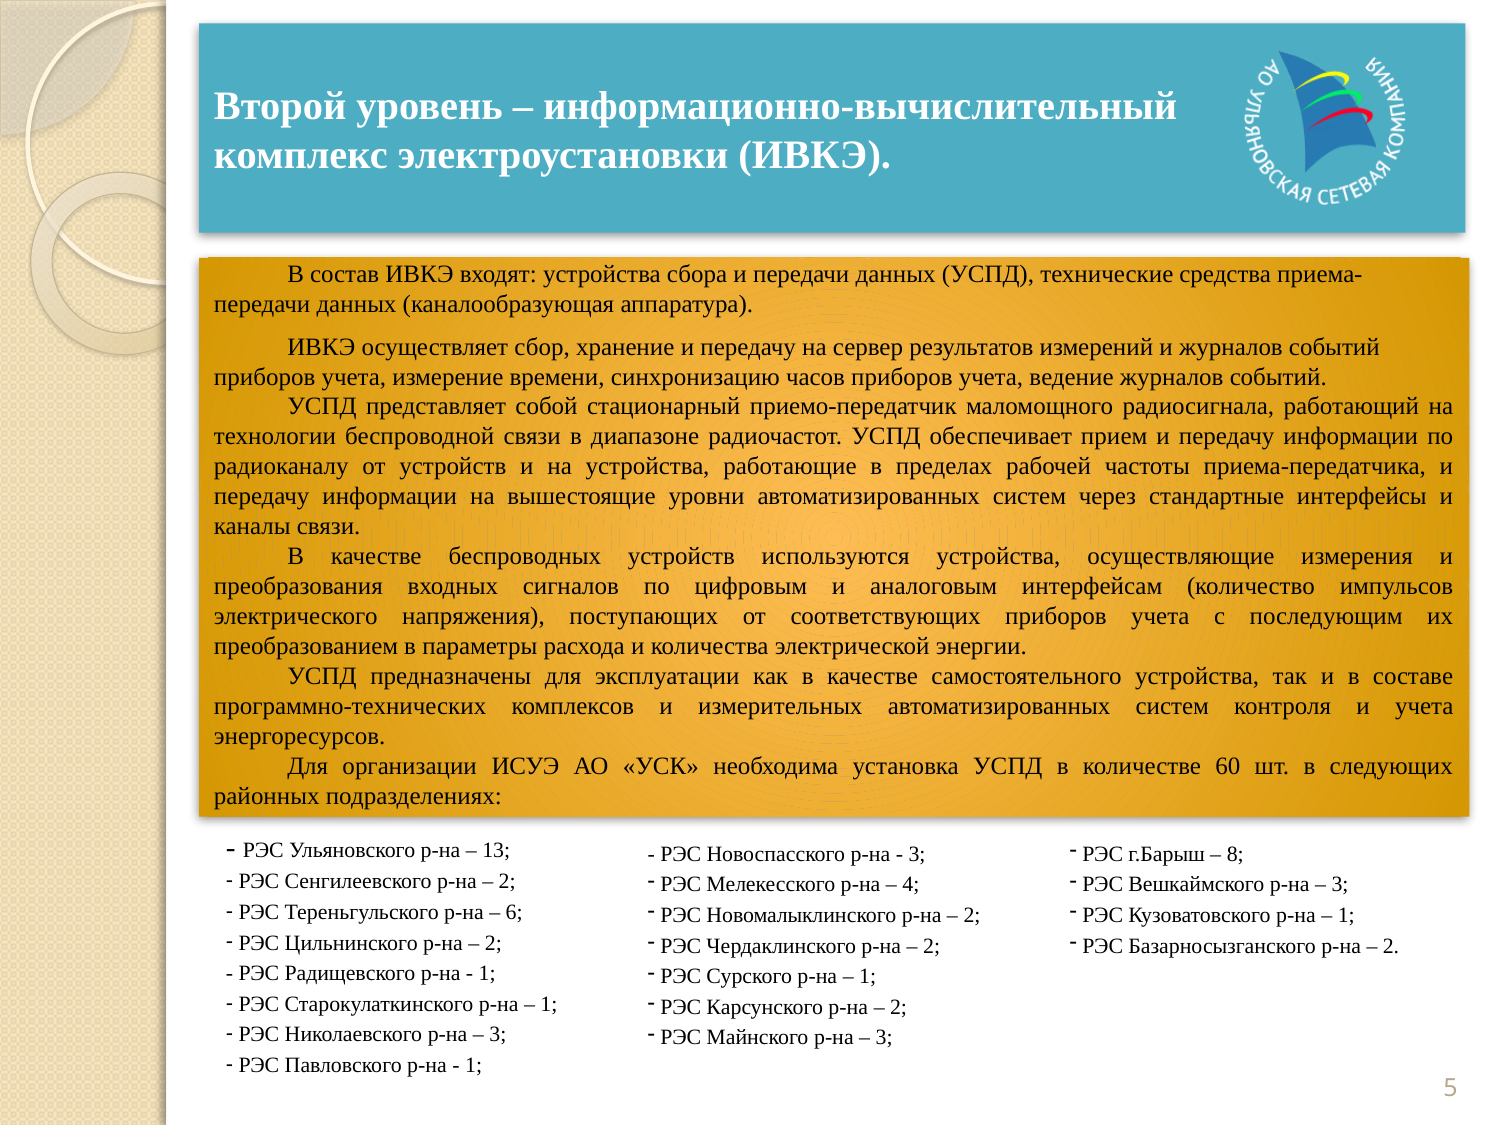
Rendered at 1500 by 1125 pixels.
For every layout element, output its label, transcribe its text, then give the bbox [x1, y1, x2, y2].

slide_number 5 [1413, 1034, 1488, 1113]
title Второй уровень – информационно-вычислительный комплекс электроустановки (ИВКЭ). [198, 23, 1466, 233]
text_box - РЭС Новоспасского р-на - 3; РЭС Мелекесского р-на – 4; РЭС Новомалыклинского р-на – 2; РЭС Чердаклинского р-на – 2; РЭС Сурского р-на – 1; РЭС Карсунского р-на – 2; РЭС Майнского р-на – 3; [631, 830, 1010, 1092]
picture [1241, 34, 1409, 206]
text_box РЭС г.Барыш – 8; РЭС Вешкаймского р-на – 3; РЭС Кузоватовского р-на – 1; РЭС Базарносызганского р-на – 2. [1053, 830, 1443, 998]
text_box В состав ИВКЭ входят: устройства сбора и передачи данных (УСПД), технические средства приема-передачи данных (каналообразующая аппаратура). ИВКЭ осуществляет сбор, хранение и передачу на сервер результатов измерений и журналов событий приборов учета, измерение времени, синхронизацию часов приборов учета, ведение журналов событий. УСПД представляет собой стационарный приемо-передатчик маломощного радиосигнала, работающий на технологии беспроводной связи в диапазоне радиочастот. УСПД обеспечивает прием и передачу информации по радиоканалу от устройств и на устройства, работающие в пределах рабочей частоты приема-передатчика, и передачу информации на вышестоящие уровни автоматизированных систем через стандартные интерфейсы и каналы связи. В качестве беспроводных устройств используются устройства, осуществляющие измерения и преобразования входных сигналов по цифровым и аналоговым интерфейсам (количество импульсов электрического напряжения), поступающих от соответствующих приборов учета с последующим их преобразованием в параметры расхода и количества электрической энергии. УСПД предназначены для эксплуатации как в качестве самостоятельного устройства, так и в составе программно-технических комплексов и измерительных автоматизированных систем контроля и учета энергоресурсов. Для организации ИСУЭ АО «УСК» необходима установка УСПД в количестве 60 шт. в следующих районных подразделениях: [199, 257, 1470, 817]
text_box - РЭС Ульяновского р-на – 13; РЭС Сенгилеевского р-на – 2; РЭС Тереньгульского р-на – 6; РЭС Цильнинского р-на – 2; - РЭС Радищевского р-на - 1; РЭС Старокулаткинского р-на – 1; РЭС Николаевского р-на – 3; РЭС Павловского р-на - 1; [209, 818, 588, 1104]
